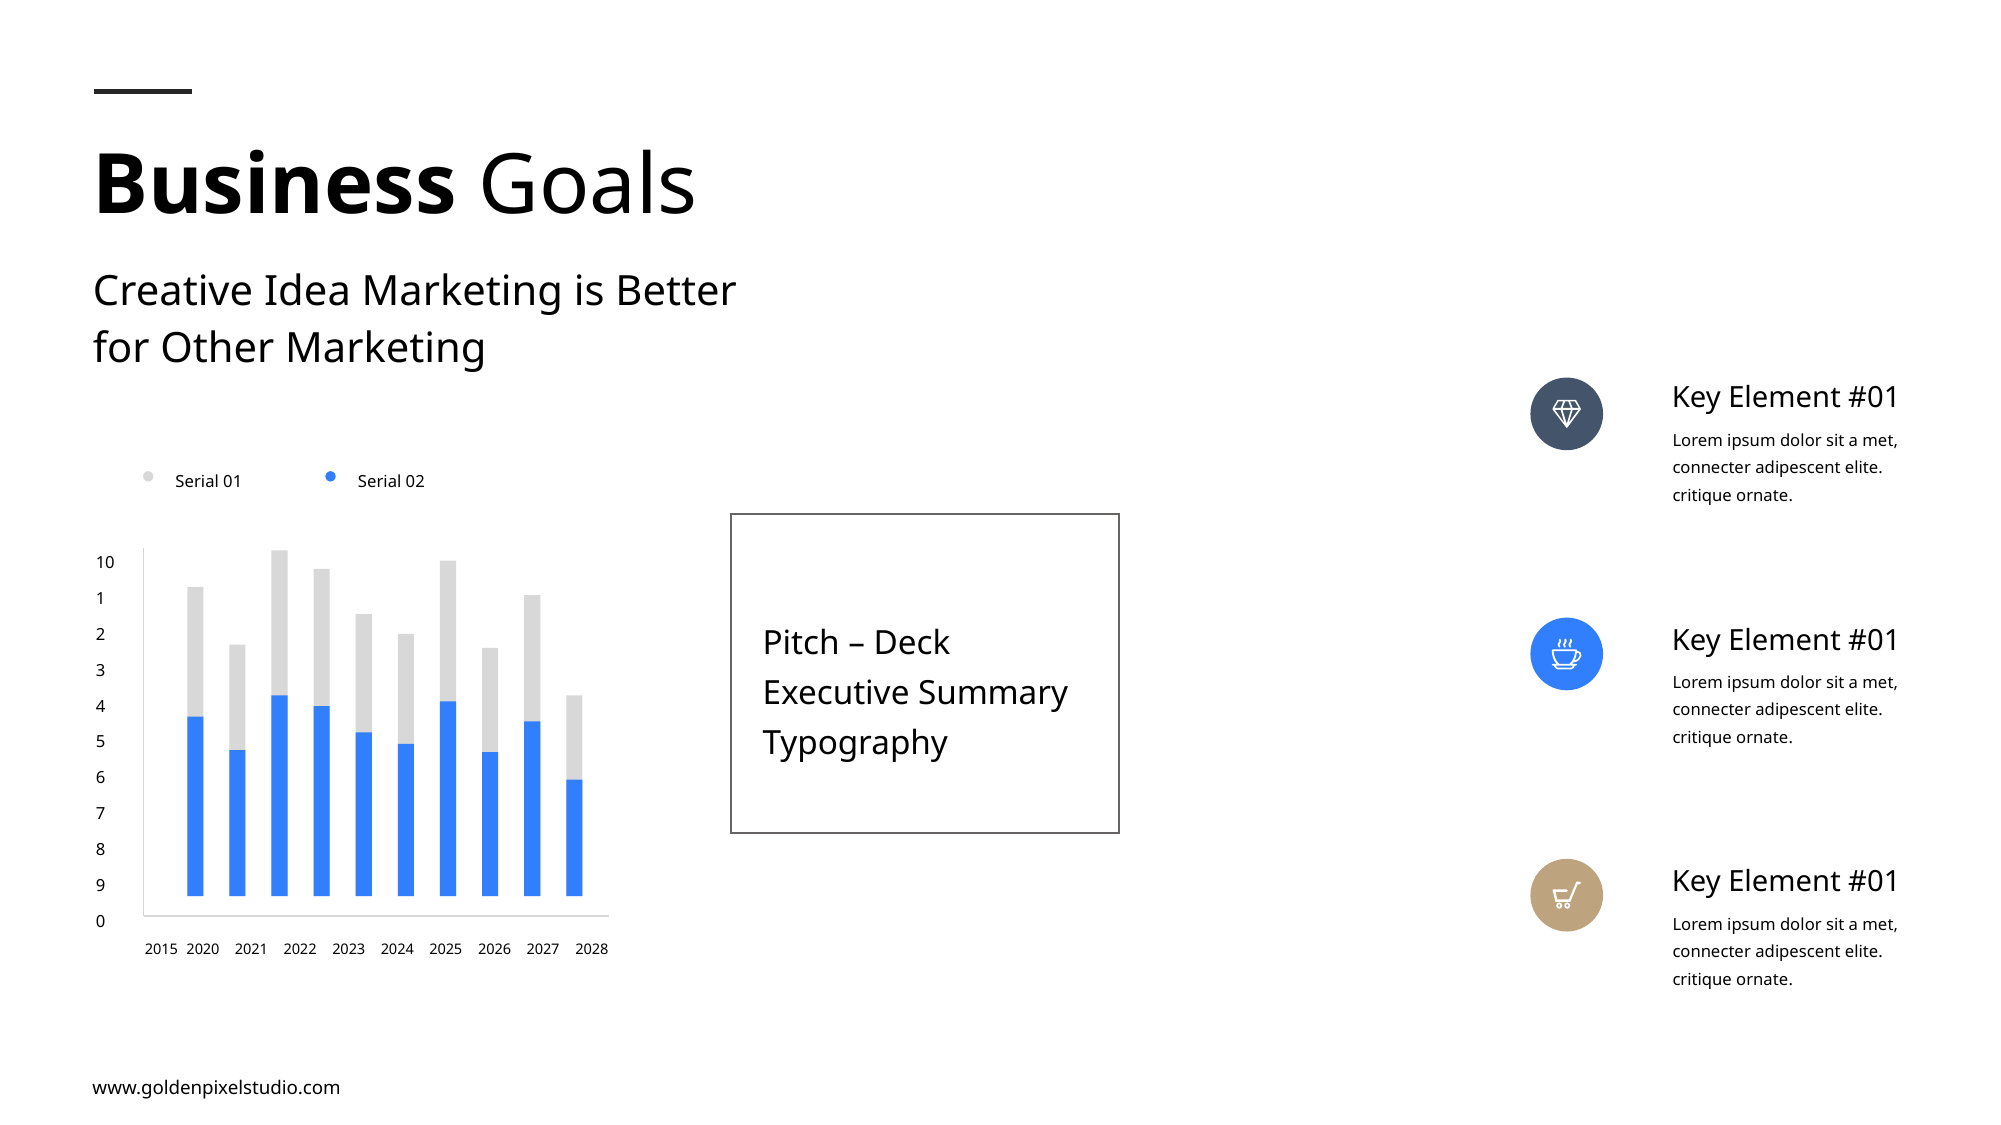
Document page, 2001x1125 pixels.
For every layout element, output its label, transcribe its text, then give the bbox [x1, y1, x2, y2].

text_box 9 [80, 867, 116, 903]
text_box Key Element #01 [1656, 603, 1977, 664]
text_box [482, 647, 499, 752]
text_box 2 [80, 616, 116, 651]
text_box 8 [80, 831, 116, 867]
text_box 2021 [219, 932, 268, 966]
text_box [1568, 638, 1573, 648]
text_box Key Element #01 [1656, 361, 1977, 422]
text_box [355, 613, 372, 732]
text_box [355, 732, 372, 897]
text_box Lorem ipsum dolor sit a met, connecter adipescent elite. critique ornate. [1657, 415, 1931, 513]
text_box [229, 644, 246, 750]
text_box 4 [80, 687, 116, 723]
text_box 6 [80, 759, 116, 795]
text_box [1551, 649, 1582, 670]
text_box 2025 [414, 932, 463, 966]
text_box 3 [80, 651, 116, 687]
text_box 2027 [511, 932, 560, 966]
text_box [439, 560, 457, 701]
text_box 2022 [268, 932, 317, 966]
text_box 0 [80, 903, 116, 939]
picture [905, 348, 1451, 999]
text_box [313, 568, 330, 706]
text_box 2023 [317, 932, 365, 966]
text_box [566, 695, 583, 779]
text_box 5 [80, 723, 116, 759]
text_box Serial 01 [160, 463, 298, 499]
text_box Lorem ipsum dolor sit a met, connecter adipescent elite. critique ornate. [1657, 899, 1931, 997]
text_box 2015 [129, 932, 171, 966]
text_box [313, 706, 330, 897]
text_box [187, 586, 204, 716]
text_box [1552, 881, 1582, 909]
text_box [439, 701, 457, 897]
text_box Creative Idea Marketing is Better for Other Marketing [77, 248, 800, 379]
text_box [482, 752, 499, 897]
text_box [143, 471, 154, 482]
text_box [1552, 399, 1581, 428]
text_box Key Element #01 [1656, 845, 1977, 906]
text_box [1563, 638, 1567, 648]
text_box 7 [80, 795, 116, 831]
text_box www.goldenpixelstudio.com [77, 1065, 400, 1106]
text_box [524, 595, 541, 721]
text_box [1530, 858, 1604, 932]
text_box [1557, 638, 1562, 648]
text_box 10 [80, 544, 130, 580]
text_box [229, 750, 246, 897]
text_box 1 [80, 580, 113, 616]
text_box 2024 [365, 932, 414, 966]
text_box [566, 779, 583, 897]
text_box Serial 02 [342, 463, 480, 499]
text_box [271, 695, 288, 897]
text_box [397, 633, 414, 743]
text_box [1530, 377, 1604, 451]
text_box [325, 471, 336, 482]
text_box [524, 721, 541, 897]
text_box 2020 [171, 932, 219, 966]
text_box [271, 550, 288, 695]
text_box [731, 513, 899, 833]
text_box 2026 [463, 932, 511, 966]
text_box Lorem ipsum dolor sit a met, connecter adipescent elite. critique ornate. [1657, 657, 1931, 755]
text_box 2028 [560, 932, 638, 966]
text_box [1530, 617, 1604, 691]
text_box Business Goals [77, 102, 861, 238]
text_box [397, 743, 414, 897]
text_box [187, 716, 204, 897]
